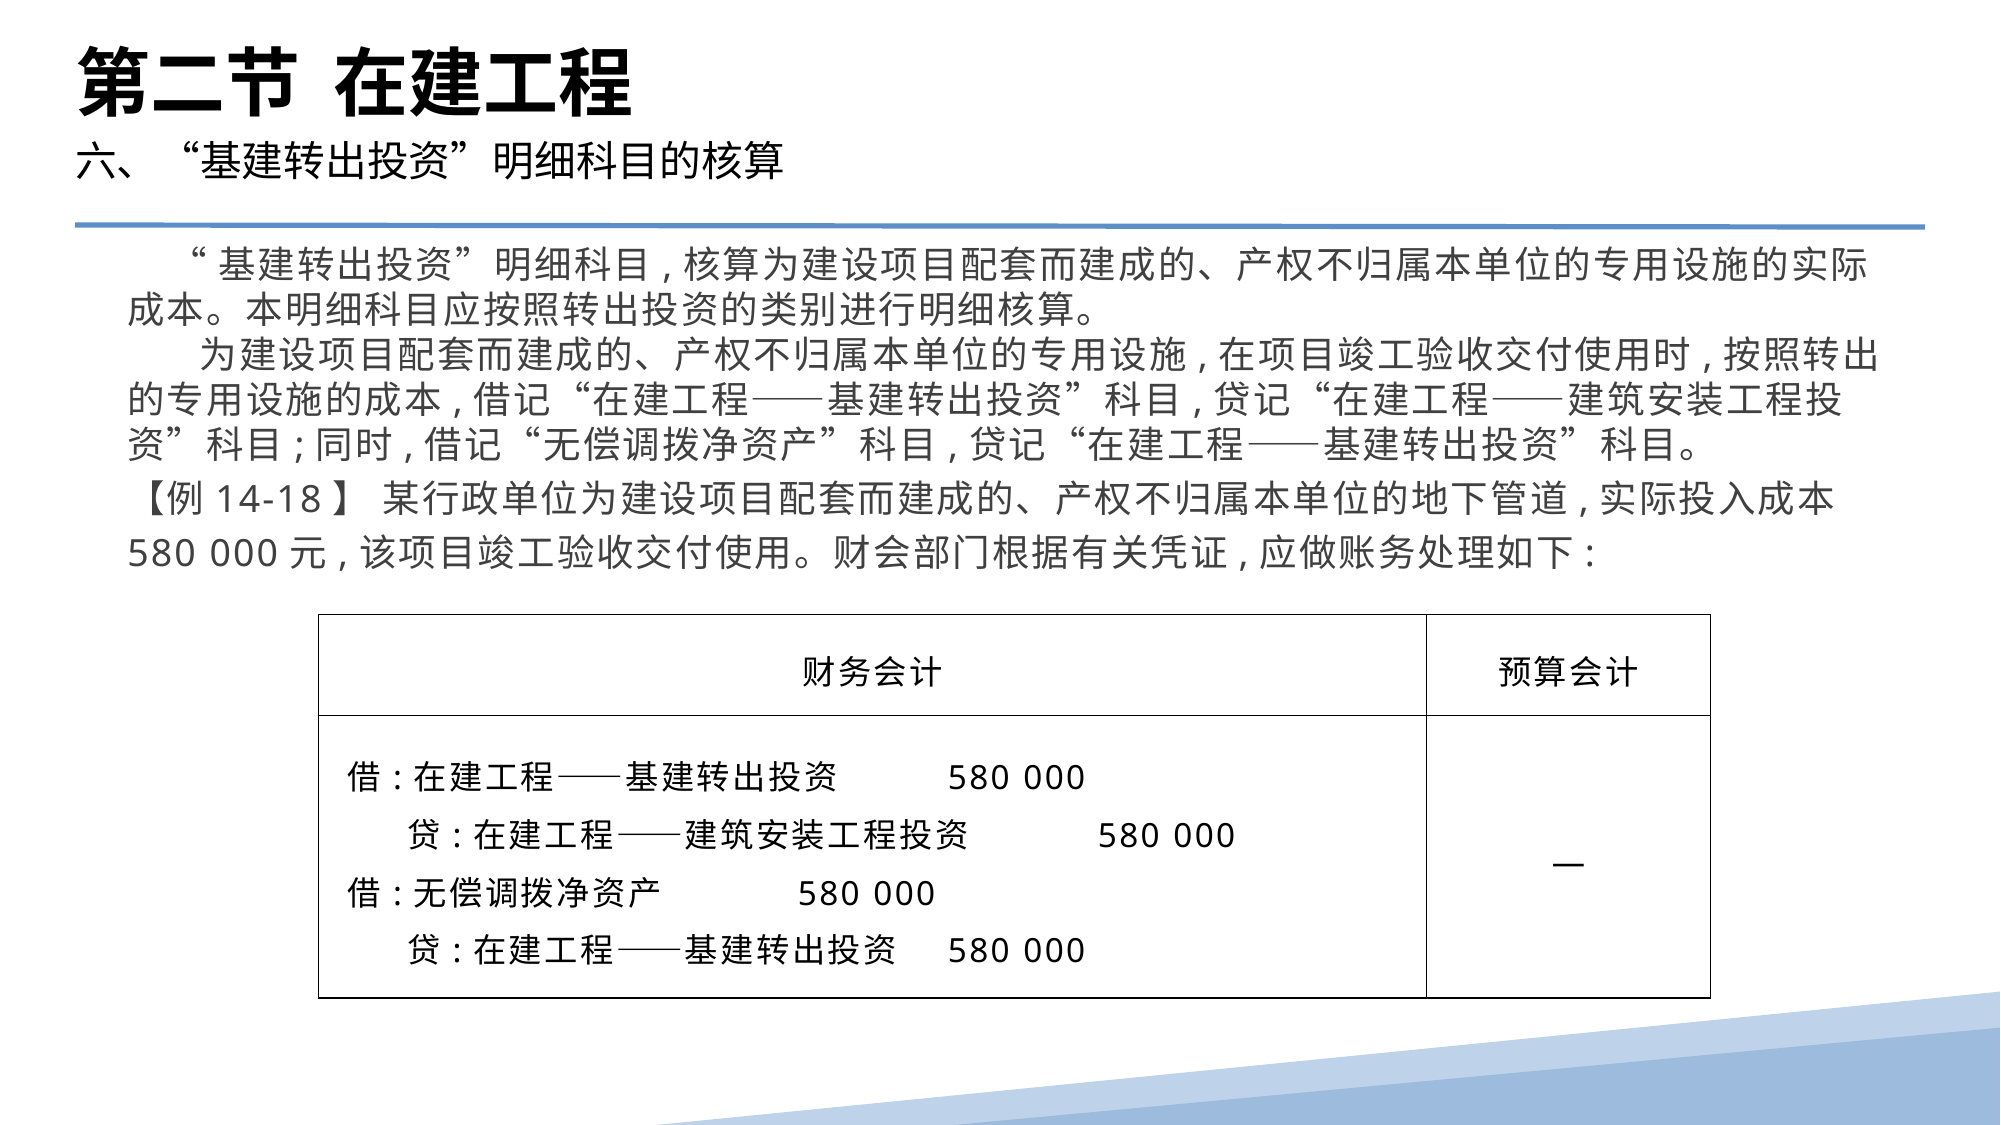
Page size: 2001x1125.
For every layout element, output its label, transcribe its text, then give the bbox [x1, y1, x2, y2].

text_box 六、“基建转出投资”明细科目的核算 [75, 124, 1925, 200]
table_cell 借:在建工程——基建转出投资 580 000 贷:在建工程——建筑安装工程投资 580 000 借:无偿调拨净资产 580 000 贷:在建工程——基建转出投资 580 000 [319, 716, 1426, 997]
table_cell — [1427, 716, 1710, 991]
table_header 预算会计 [1427, 615, 1710, 715]
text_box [656, 991, 2000, 1125]
text_box “基建转出投资”明细科目,核算为建设项目配套而建成的、产权不归属本单位的专用设施的实际成本。本明细科目应按照转出投资的类别进行明细核算。 为建设项目配套而建成的、产权不归属本单位的专用设施,在项目竣工验收交付使用时,按照转出的专用设施的成本,借记“在建工程——基建转出投资”科目,贷记“在建工程——建筑安装工程投资”科目;同时,借记“无偿调拨净资产”科目,贷记“在建工程——基建转出投资”科目。 【例14-18】 某行政单位为建设项目配套而建成的、产权不归属本单位的地下管道,实际投入成本580 000元,该项目竣工验收交付使用。财会部门根据有关凭证,应做账务处理如下: [116, 228, 1902, 589]
table_header 财务会计 [319, 615, 1426, 715]
text_box 第二节 在建工程 [75, 24, 1925, 124]
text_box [74, 224, 1925, 228]
